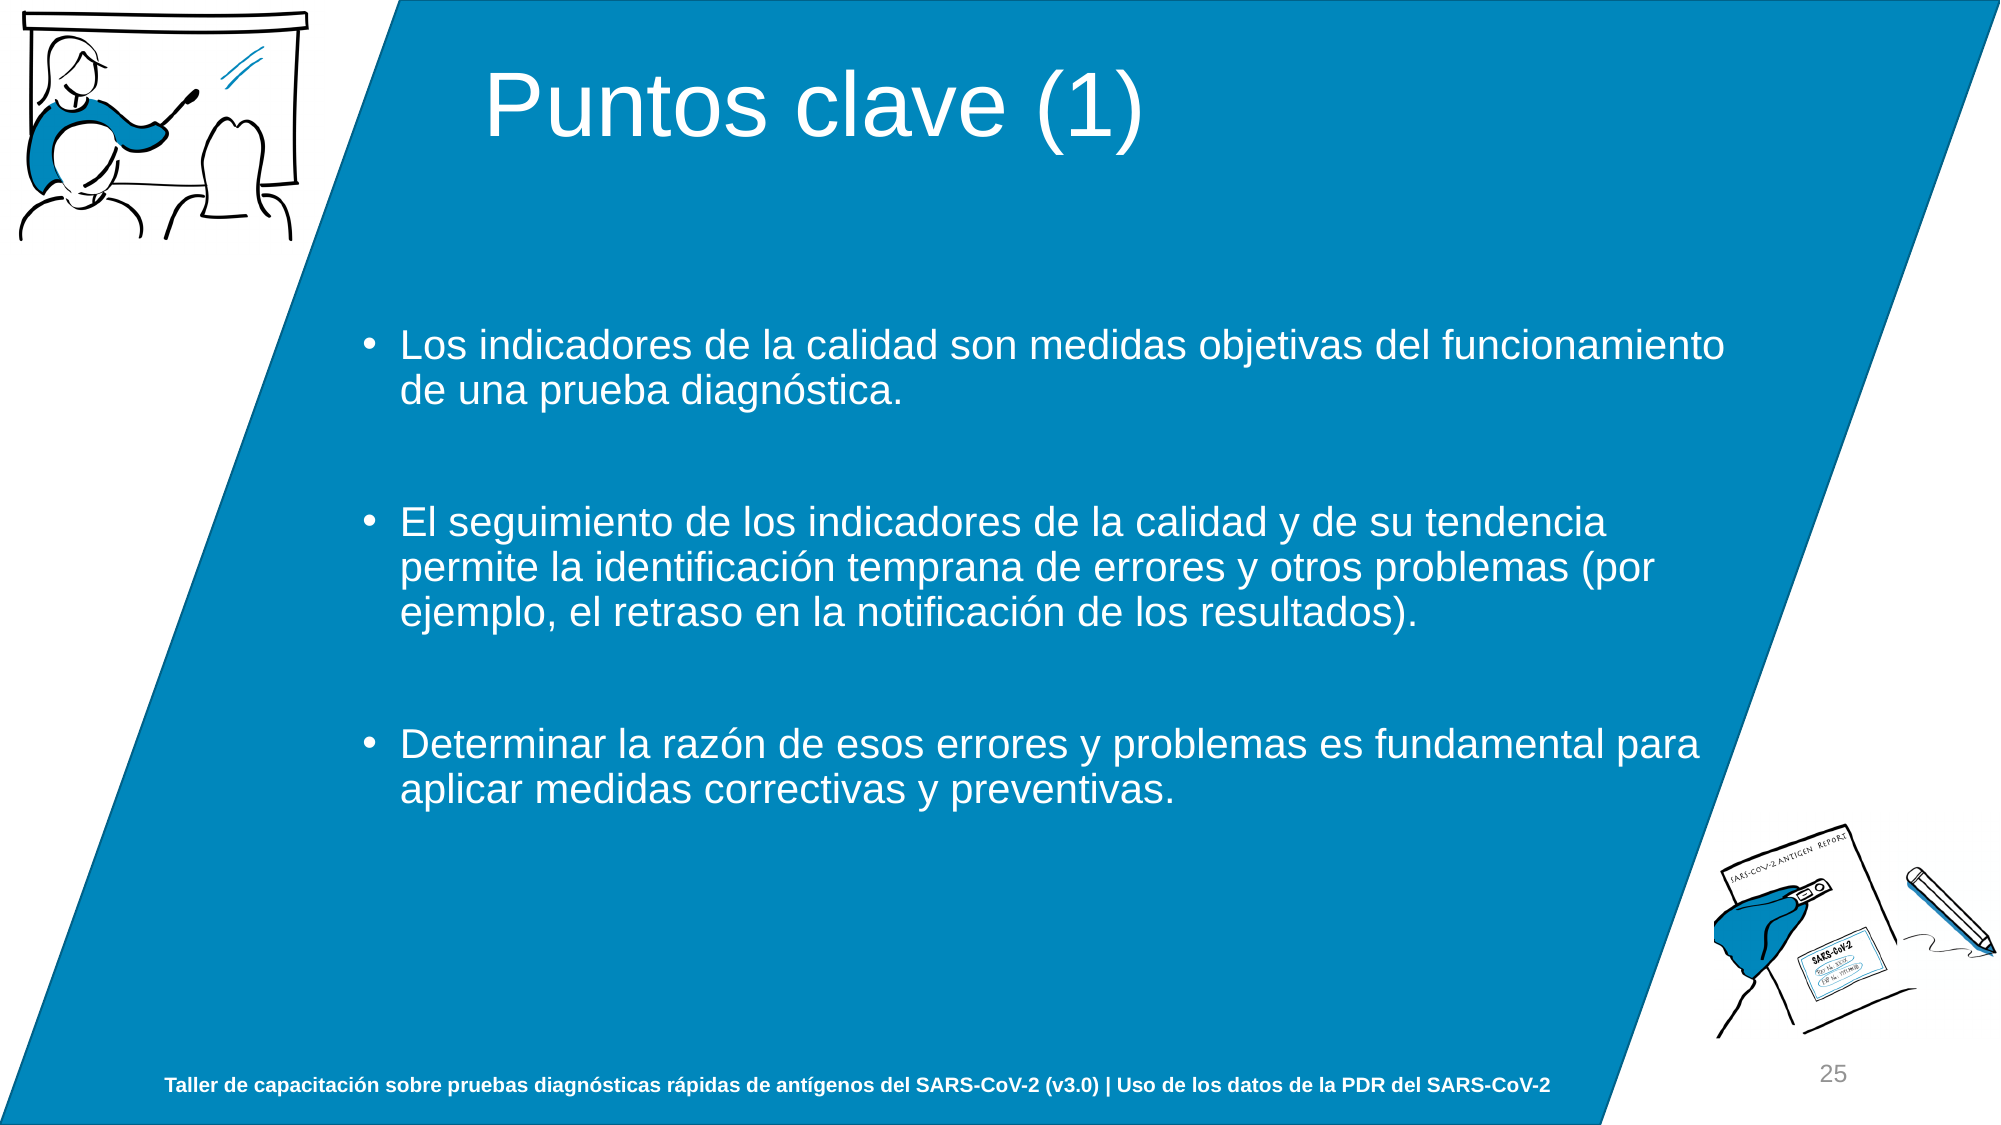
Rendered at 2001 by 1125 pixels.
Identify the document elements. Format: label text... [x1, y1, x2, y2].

footer Taller de capacitación sobre pruebas diagnósticas rápidas de antígenos del SARS-CoV-2 (v3.0) | Uso de los datos de la PDR del SARS-CoV-2 [137, 1042, 1584, 1125]
text_box [0, 0, 2000, 1125]
picture [1714, 812, 2000, 1039]
text_box Los indicadores de la calidad son medidas objetivas del funcionamiento de una prueba diagnóstica. El seguimiento de los indicadores de la calidad y de su tendencia permite la identificación temprana de errores y otros problemas (por ejemplo, el retraso en la notificación de los resultados). Determinar la razón de esos errores y problemas es fundamental para aplicar medidas correctivas y preventivas. [347, 316, 1763, 813]
slide_number 25 [1609, 1042, 1863, 1103]
text_box Puntos clave (1) [468, 49, 1236, 205]
picture [0, 0, 325, 255]
